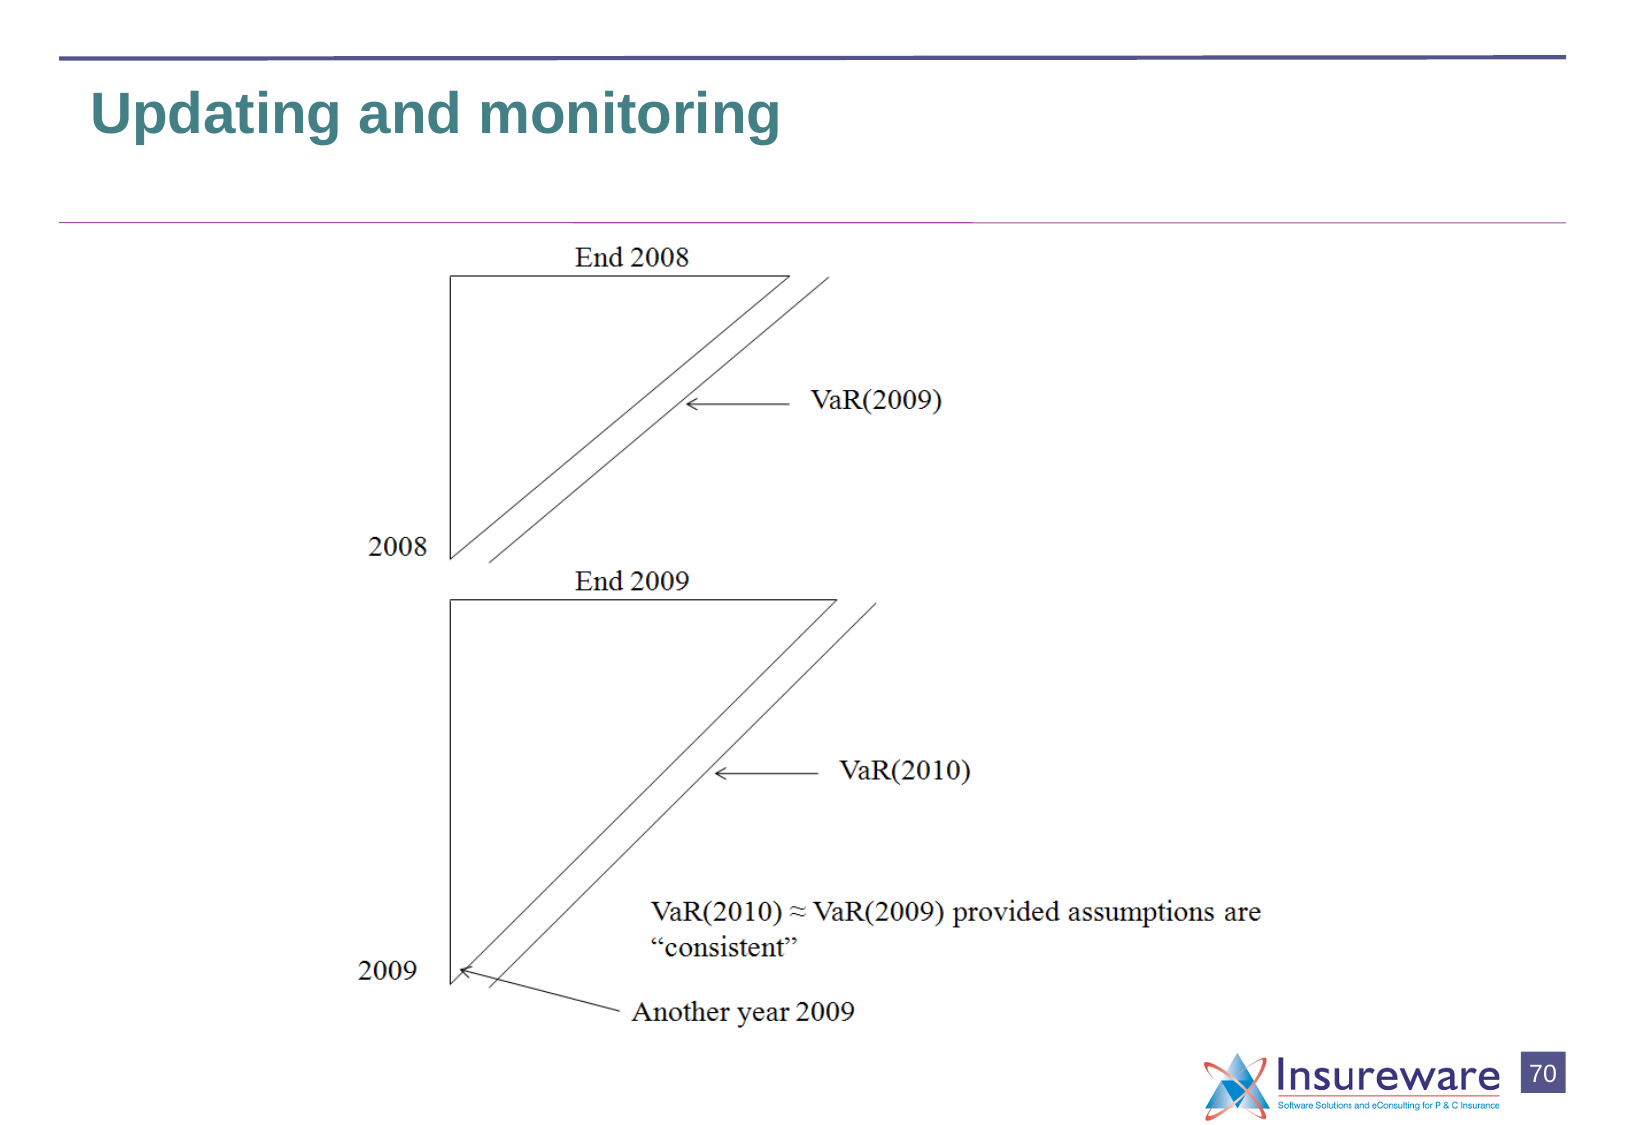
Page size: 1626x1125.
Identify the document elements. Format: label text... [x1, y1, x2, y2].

title Updating and monitoring [90, 79, 1568, 204]
slide_number 69 [1520, 1051, 1566, 1093]
picture [351, 231, 1500, 1122]
